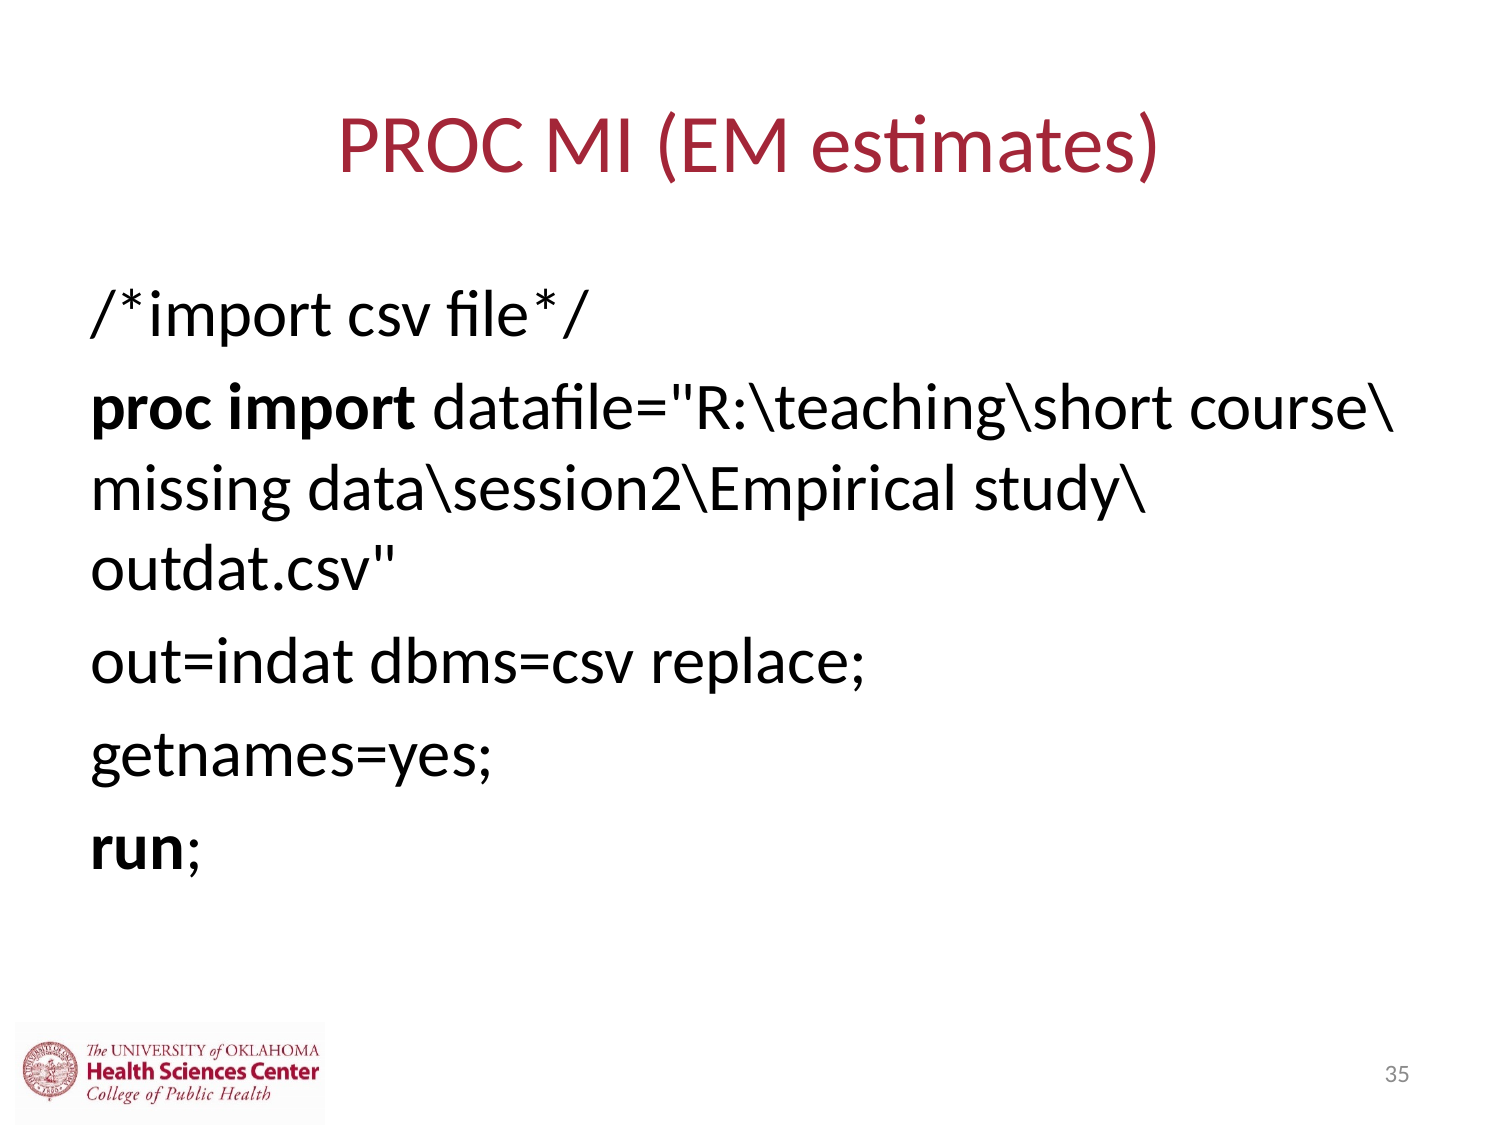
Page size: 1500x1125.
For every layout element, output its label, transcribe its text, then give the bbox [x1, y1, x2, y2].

picture [15, 1022, 325, 1125]
list /*import csv file*/ proc import datafile="R:\teaching\short course\missing data\session2\Empirical study\outdat.csv" out=indat dbms=csv replace; getnames=yes; run; [75, 262, 1425, 1005]
title PROC MI (EM estimates) [75, 45, 1425, 233]
slide_number 35 [1074, 1042, 1425, 1103]
